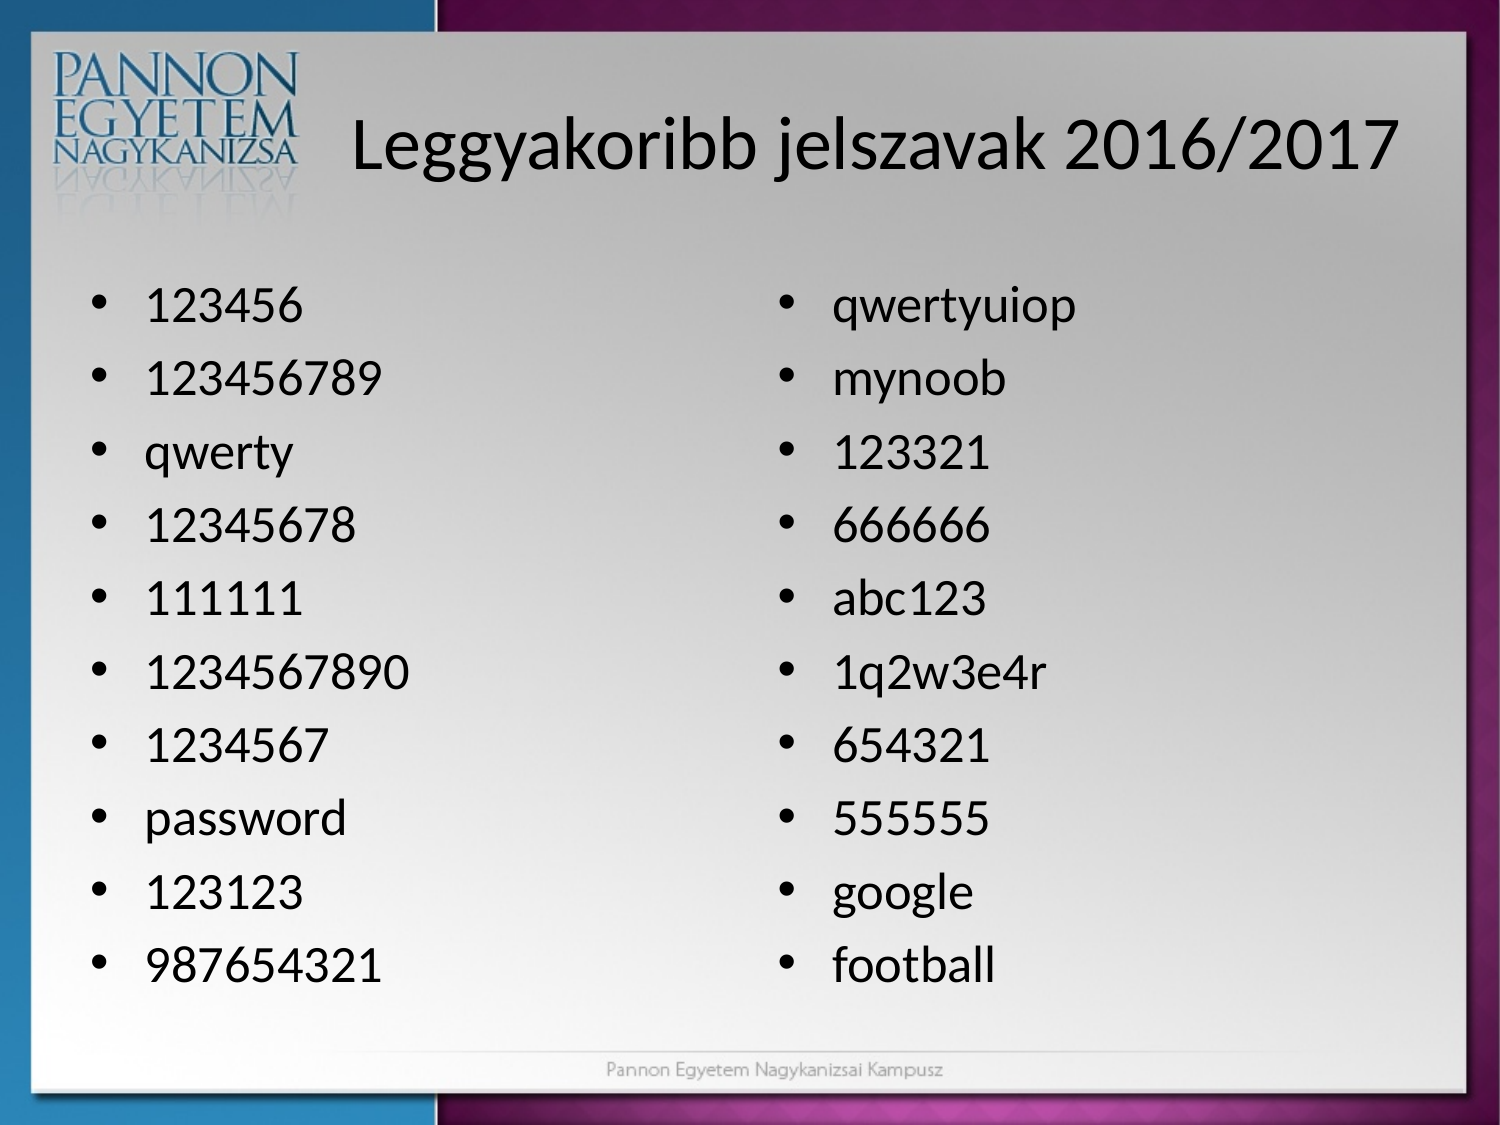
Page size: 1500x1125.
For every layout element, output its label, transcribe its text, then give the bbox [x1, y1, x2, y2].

list qwertyuiop mynoob 123321 666666 abc123 1q2w3e4r 654321 555555 google football [762, 262, 1425, 1005]
list 123456 123456789 qwerty 12345678 111111 1234567890 1234567 password 123123 987654321 [75, 262, 738, 1005]
picture [0, 0, 1500, 1125]
title Leggyakoribb jelszavak 2016/2017 [328, 45, 1425, 233]
